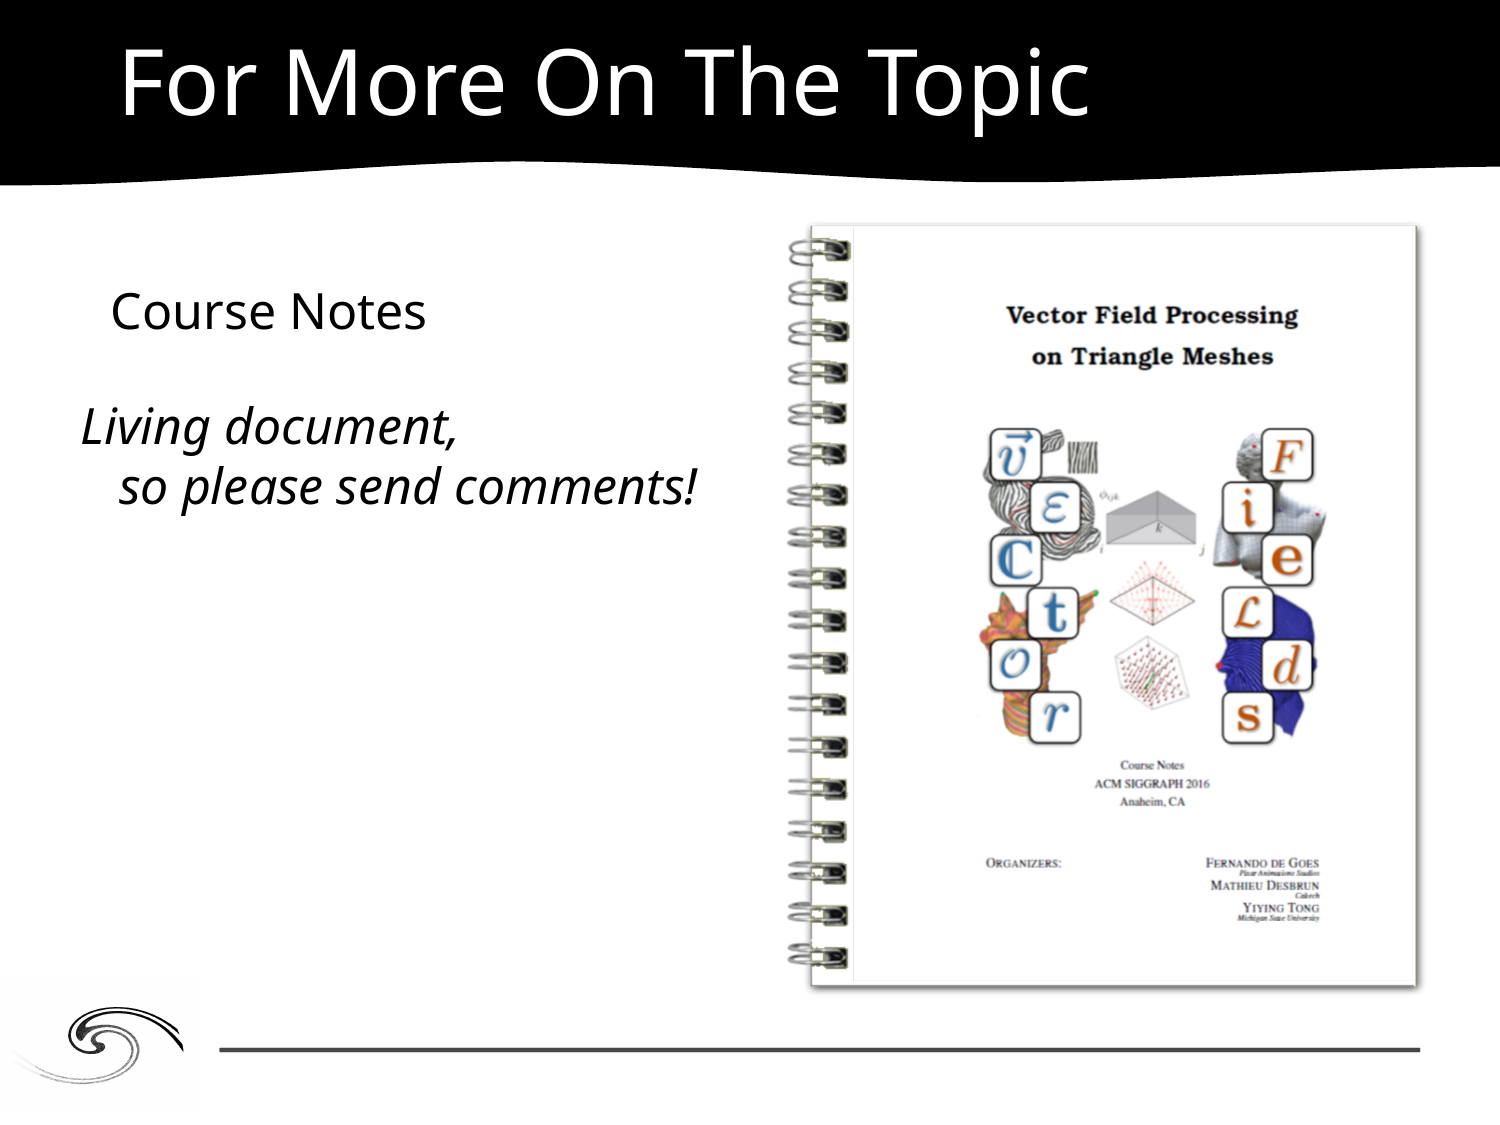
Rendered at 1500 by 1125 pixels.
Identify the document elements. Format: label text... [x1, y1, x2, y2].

text_box Living document, so please send comments! [65, 387, 713, 522]
picture [0, 975, 200, 1111]
text_box Course Notes [95, 271, 443, 347]
picture [785, 219, 1429, 999]
title For More On The Topic [102, 0, 1397, 195]
